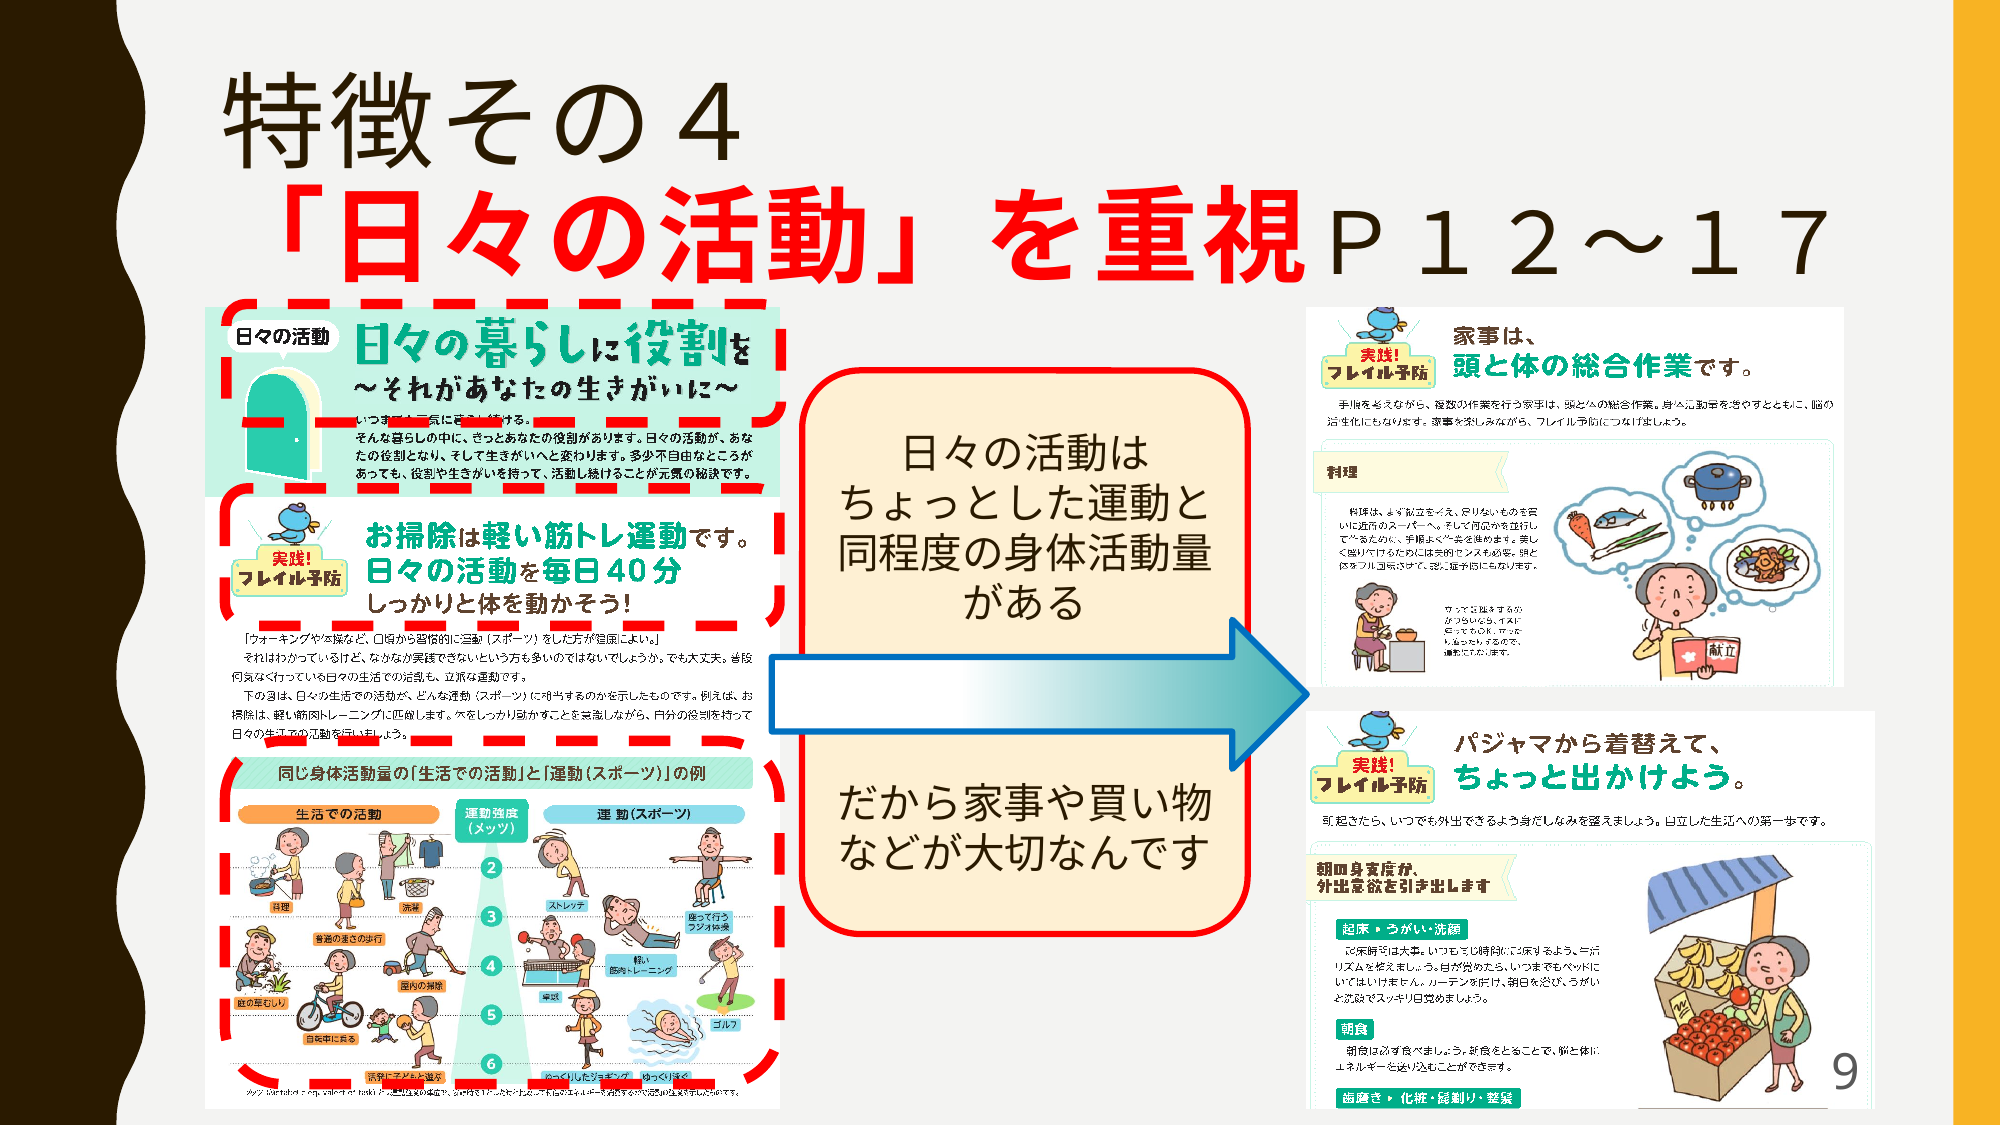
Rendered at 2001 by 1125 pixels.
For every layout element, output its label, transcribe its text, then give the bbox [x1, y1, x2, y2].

text_box 日々の活動は ちょっとした運動と 同程度の身体活動量 がある だから家事や買い物などが大切なんです [801, 369, 1249, 656]
picture [1306, 307, 1844, 687]
text_box [780, 618, 1308, 770]
text_box [234, 302, 774, 307]
picture [1306, 711, 1875, 1109]
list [205, 307, 780, 1109]
title 特徴その４ 「日々の活動」を重視Ｐ１２～１７ [205, 62, 1875, 308]
text_box 日々の活動は ちょっとした運動と 同程度の身体活動量 がある だから家事や買い物などが大切なんです [801, 733, 1249, 936]
